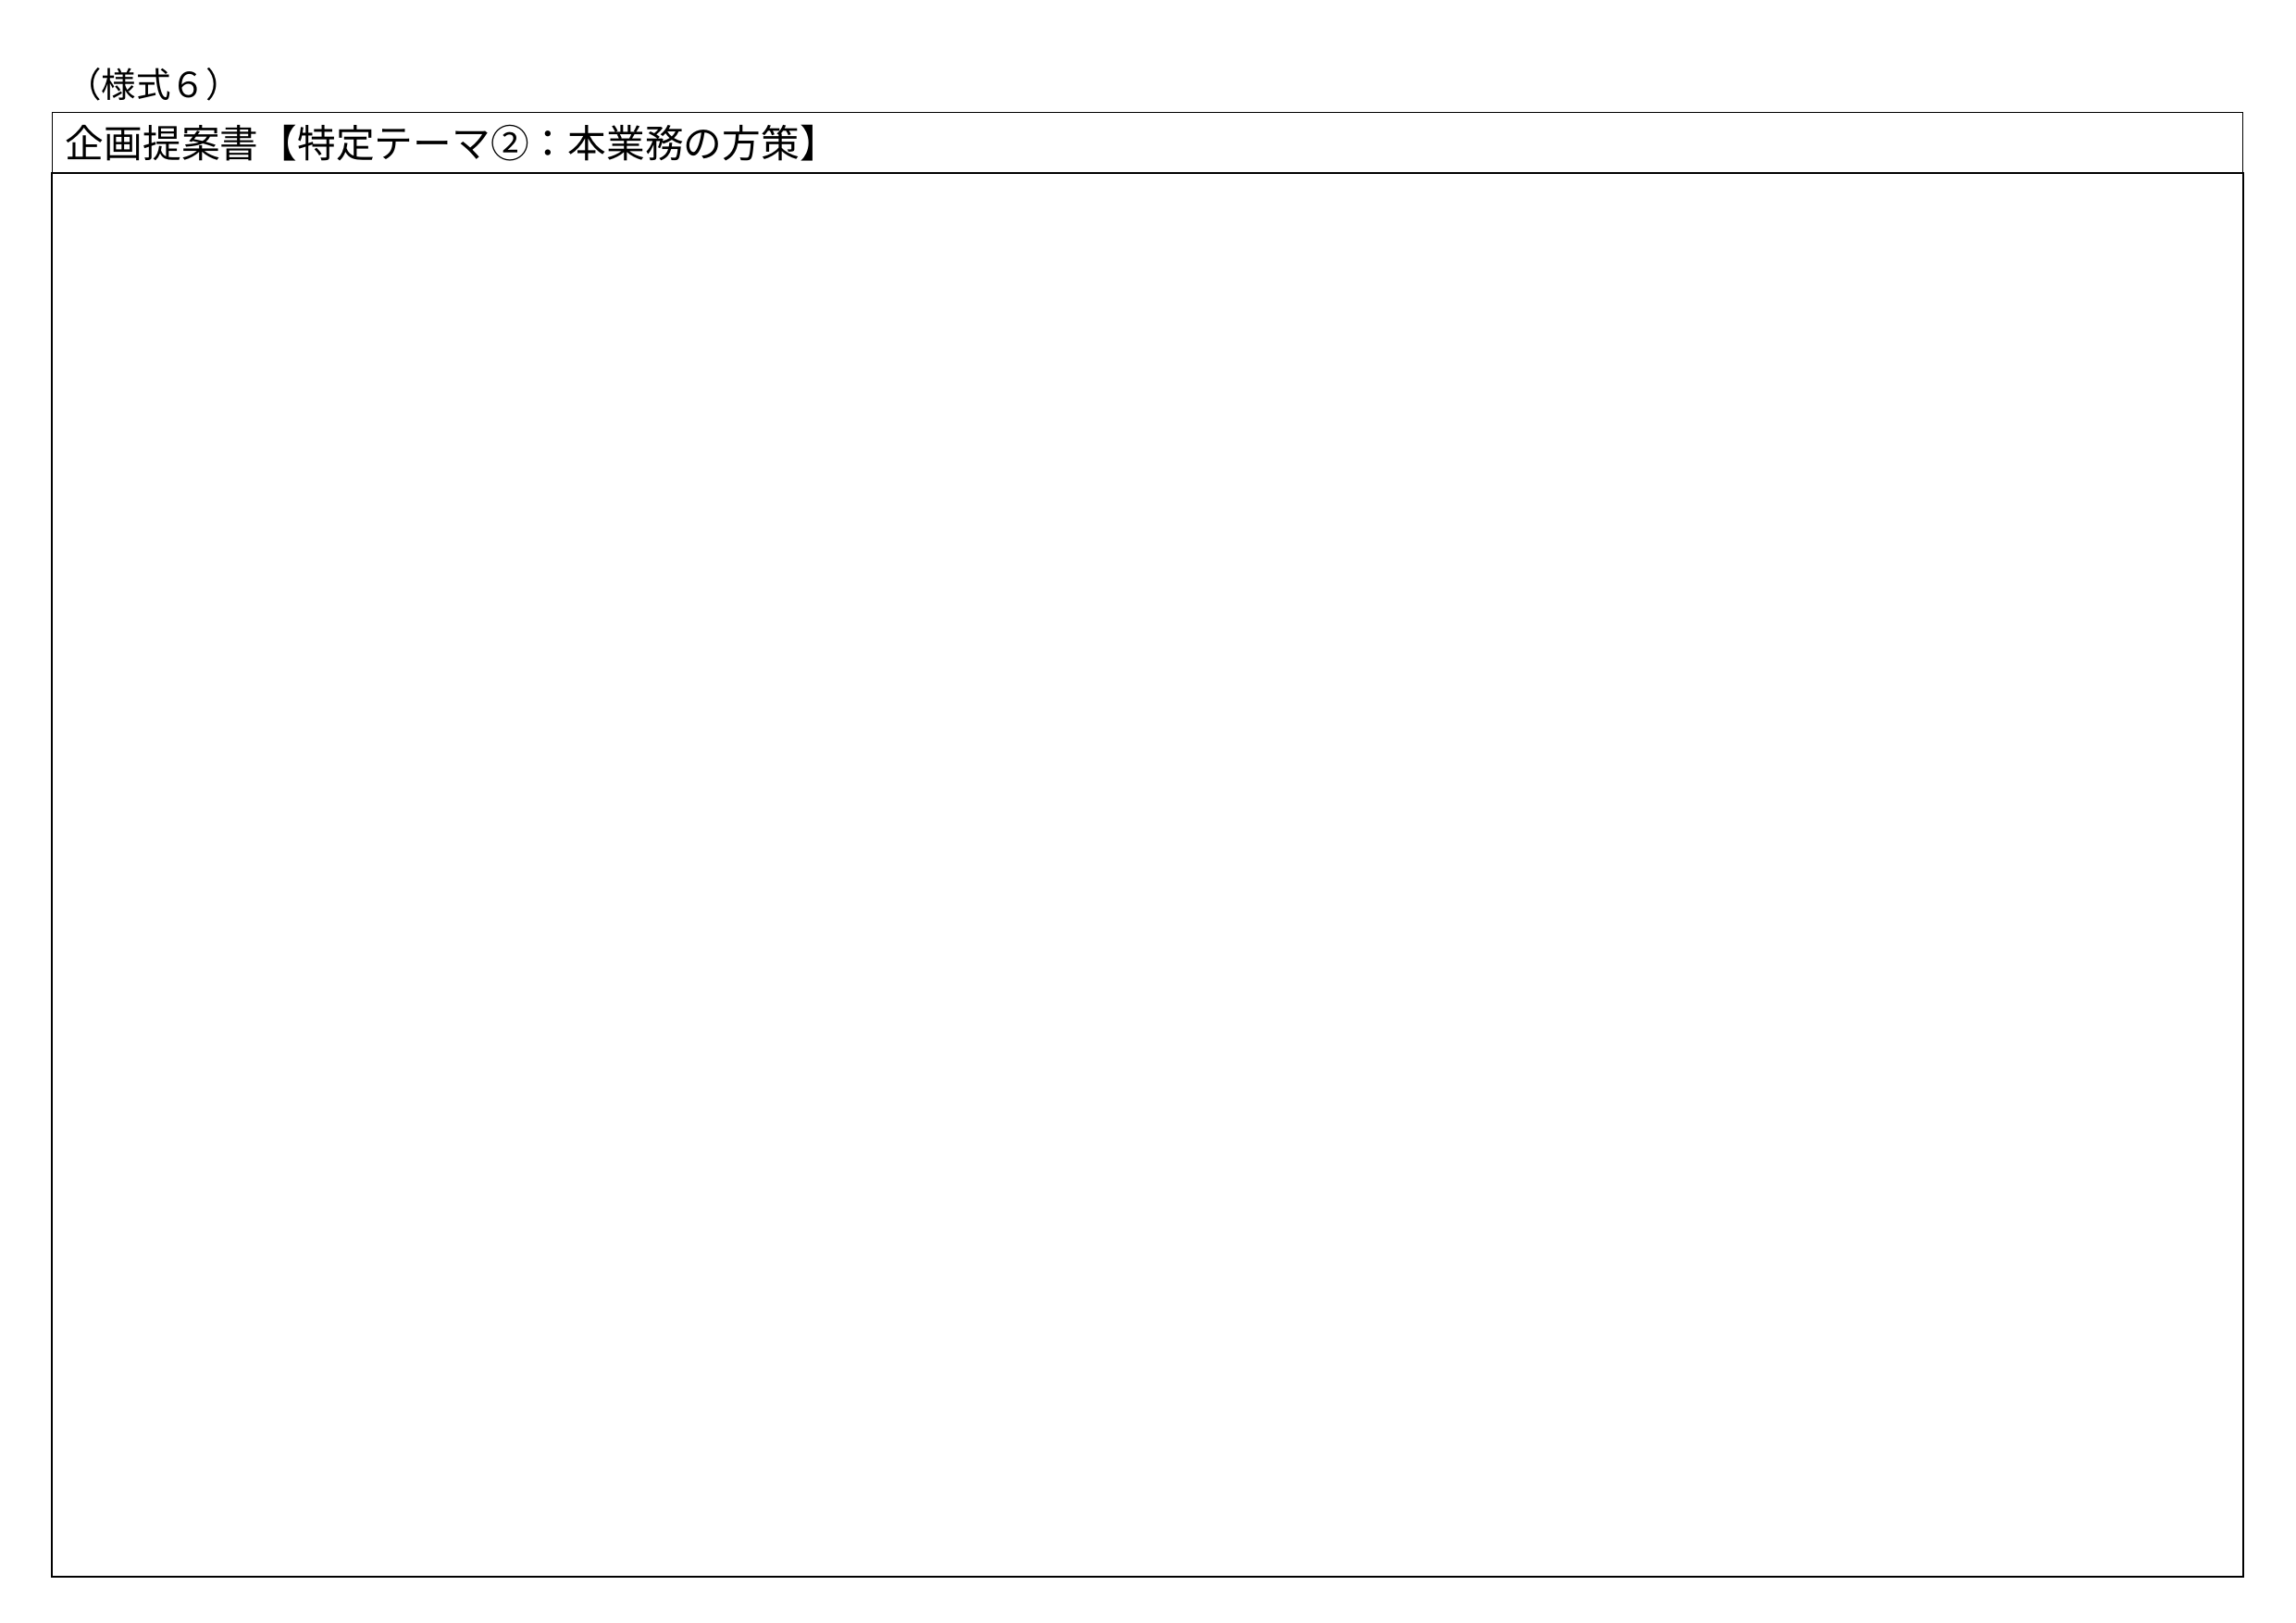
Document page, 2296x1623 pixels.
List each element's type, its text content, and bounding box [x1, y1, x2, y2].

text_box （様式６） [53, 56, 254, 112]
text_box 企画提案書【特定テーマ②：本業務の方策】 [52, 112, 2243, 173]
text_box [51, 172, 2244, 1578]
